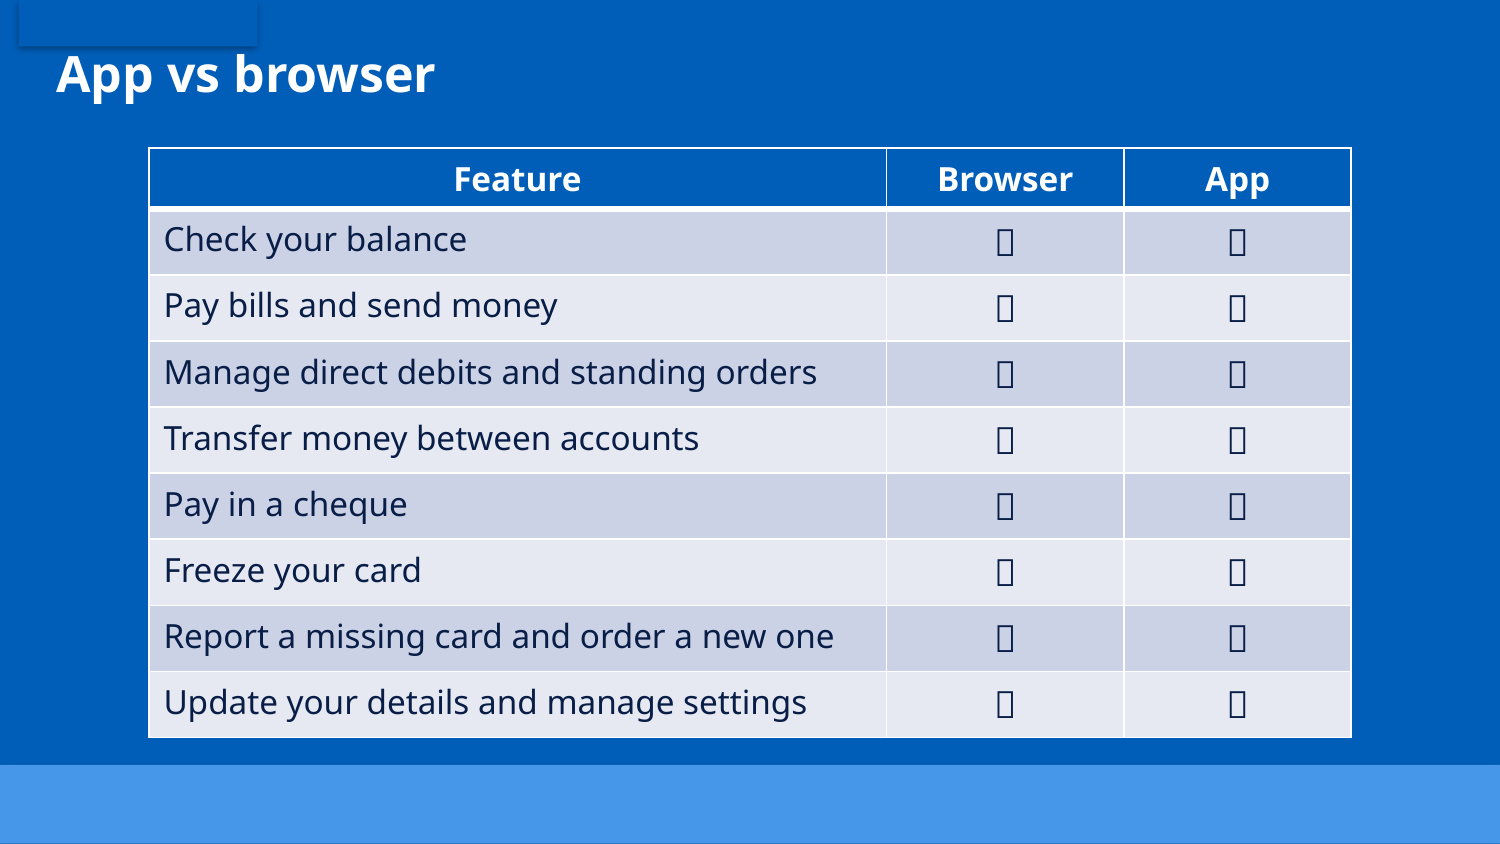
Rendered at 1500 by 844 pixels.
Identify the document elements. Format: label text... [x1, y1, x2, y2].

table_cell Update your details and manage settings [150, 672, 886, 737]
table_cell  [887, 408, 1123, 472]
table_cell  [887, 540, 1123, 605]
table_cell  [887, 606, 1123, 671]
table_cell  [887, 276, 1123, 340]
table_cell  [1125, 276, 1350, 340]
table_cell  [887, 474, 1123, 538]
table_cell  [1125, 540, 1350, 605]
table_cell Pay in a cheque [150, 474, 886, 538]
table_cell Transfer money between accounts [150, 408, 886, 472]
title App vs browser [41, 41, 721, 112]
table_cell  [1125, 408, 1350, 472]
table_header Feature [150, 149, 886, 206]
table_cell  [887, 342, 1123, 406]
table_cell  [1125, 342, 1350, 406]
table_cell  [887, 212, 1123, 274]
table_cell  [1125, 606, 1350, 671]
table_cell  [1125, 474, 1350, 538]
table_cell  [1125, 212, 1350, 274]
table_cell Freeze your card [150, 540, 886, 605]
table_cell Report a missing card and order a new one [150, 606, 886, 671]
table_header App [1125, 149, 1350, 206]
table_header Browser [887, 149, 1123, 206]
table_cell  [1125, 672, 1350, 737]
table_cell Manage direct debits and standing orders [150, 342, 886, 406]
table_cell Pay bills and send money [150, 276, 886, 340]
table_cell Check your balance [150, 212, 886, 274]
table_cell  [887, 672, 1123, 737]
